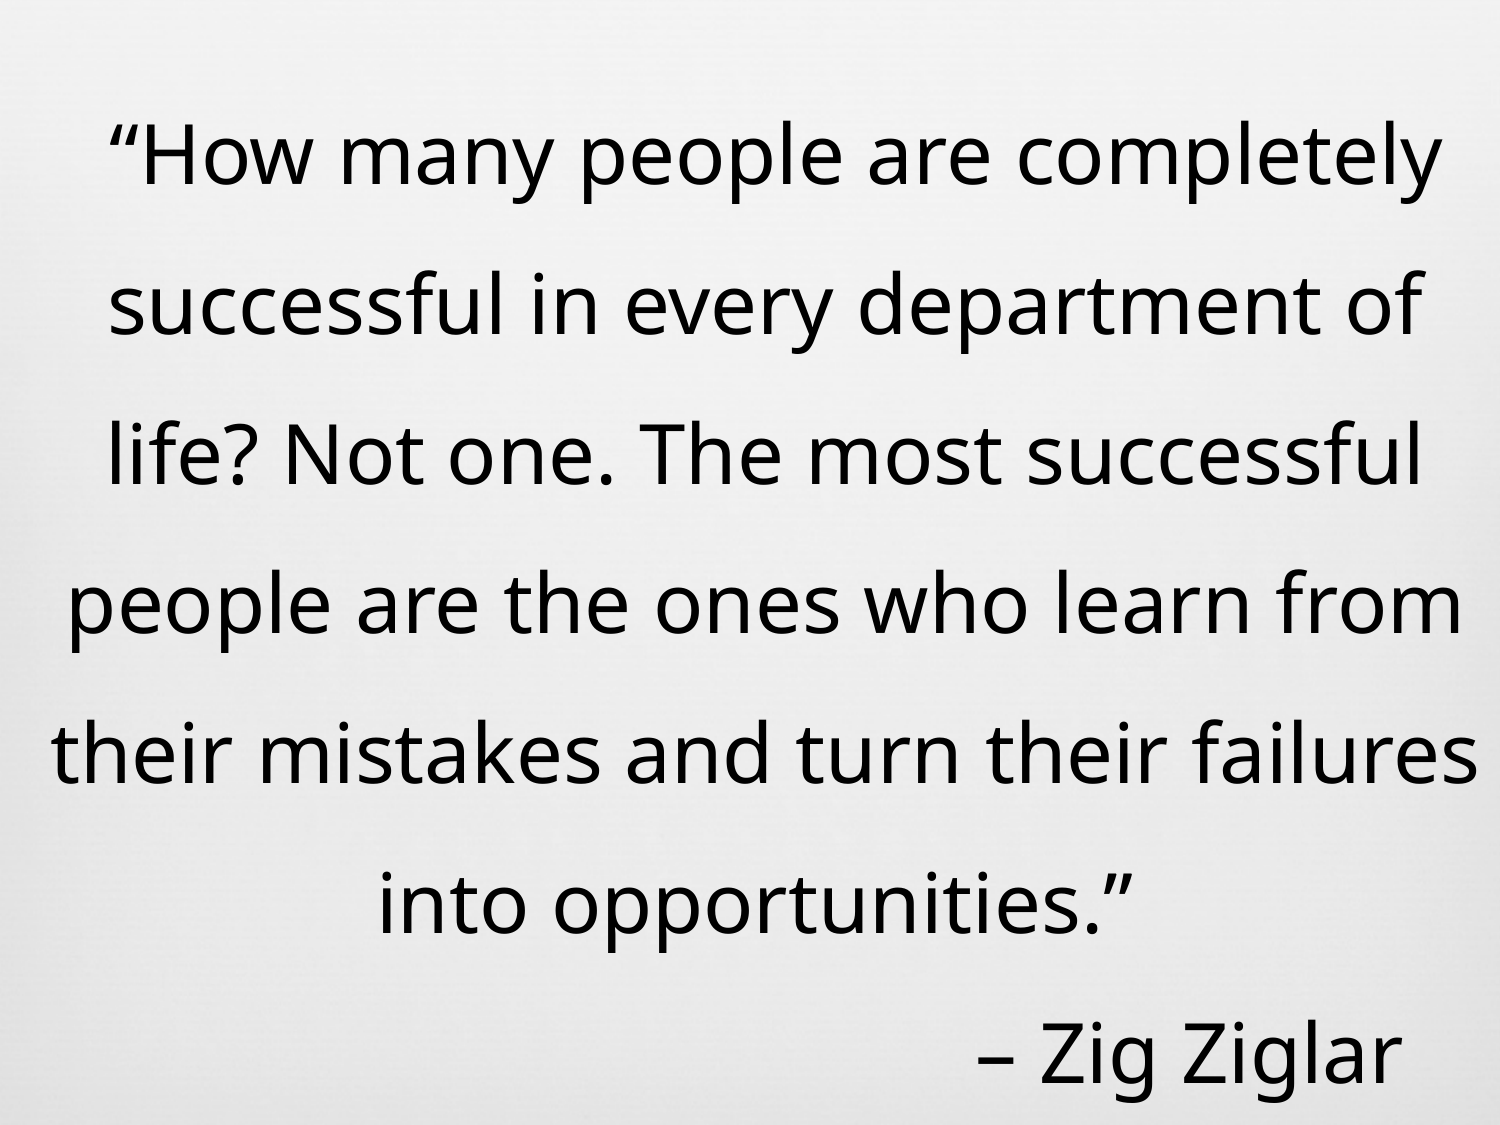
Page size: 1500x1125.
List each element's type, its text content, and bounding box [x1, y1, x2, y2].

text_box “How many people are completely successful in every department of life? Not one. The most successful people are the ones who learn from their mistakes and turn their failures into opportunities.” – Zig Ziglar [32, 43, 1500, 1125]
